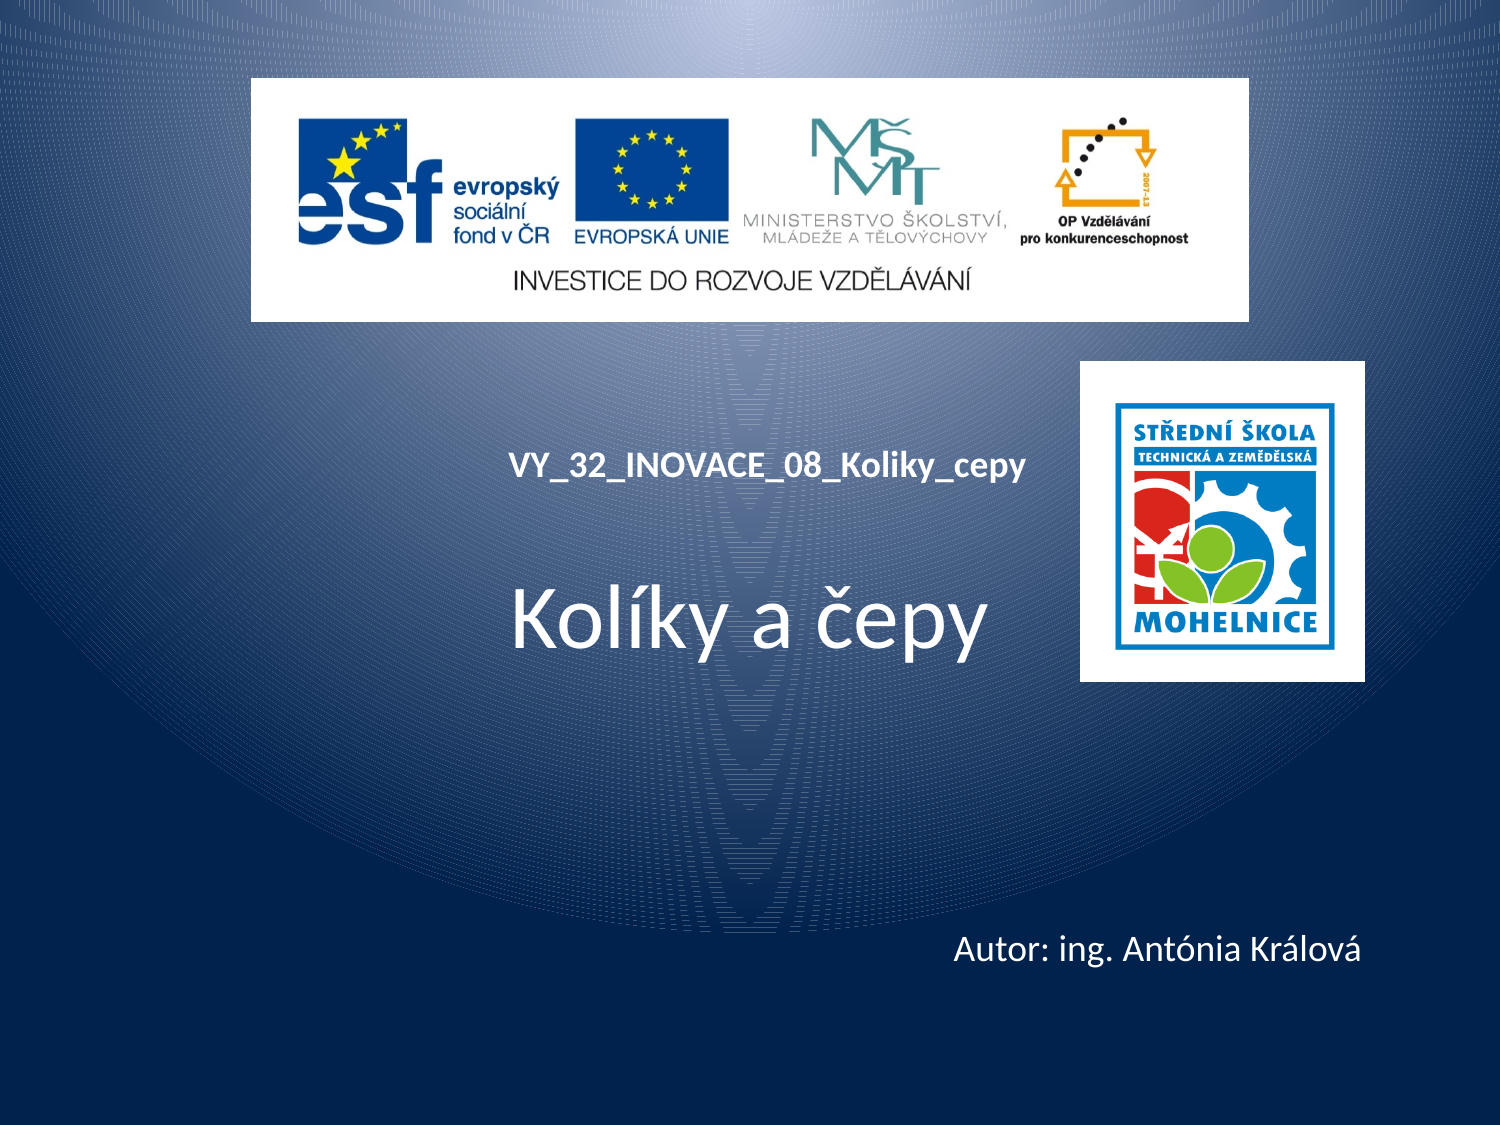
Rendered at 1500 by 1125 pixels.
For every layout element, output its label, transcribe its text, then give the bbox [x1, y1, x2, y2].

picture [1080, 361, 1365, 682]
title Kolíky a čepy [112, 503, 1388, 721]
picture [250, 77, 1250, 322]
text_box Autor: ing. Antónia Králová [939, 916, 1436, 977]
text_box VY_32_INOVACE_08_Koliky_cepy [360, 432, 1075, 493]
